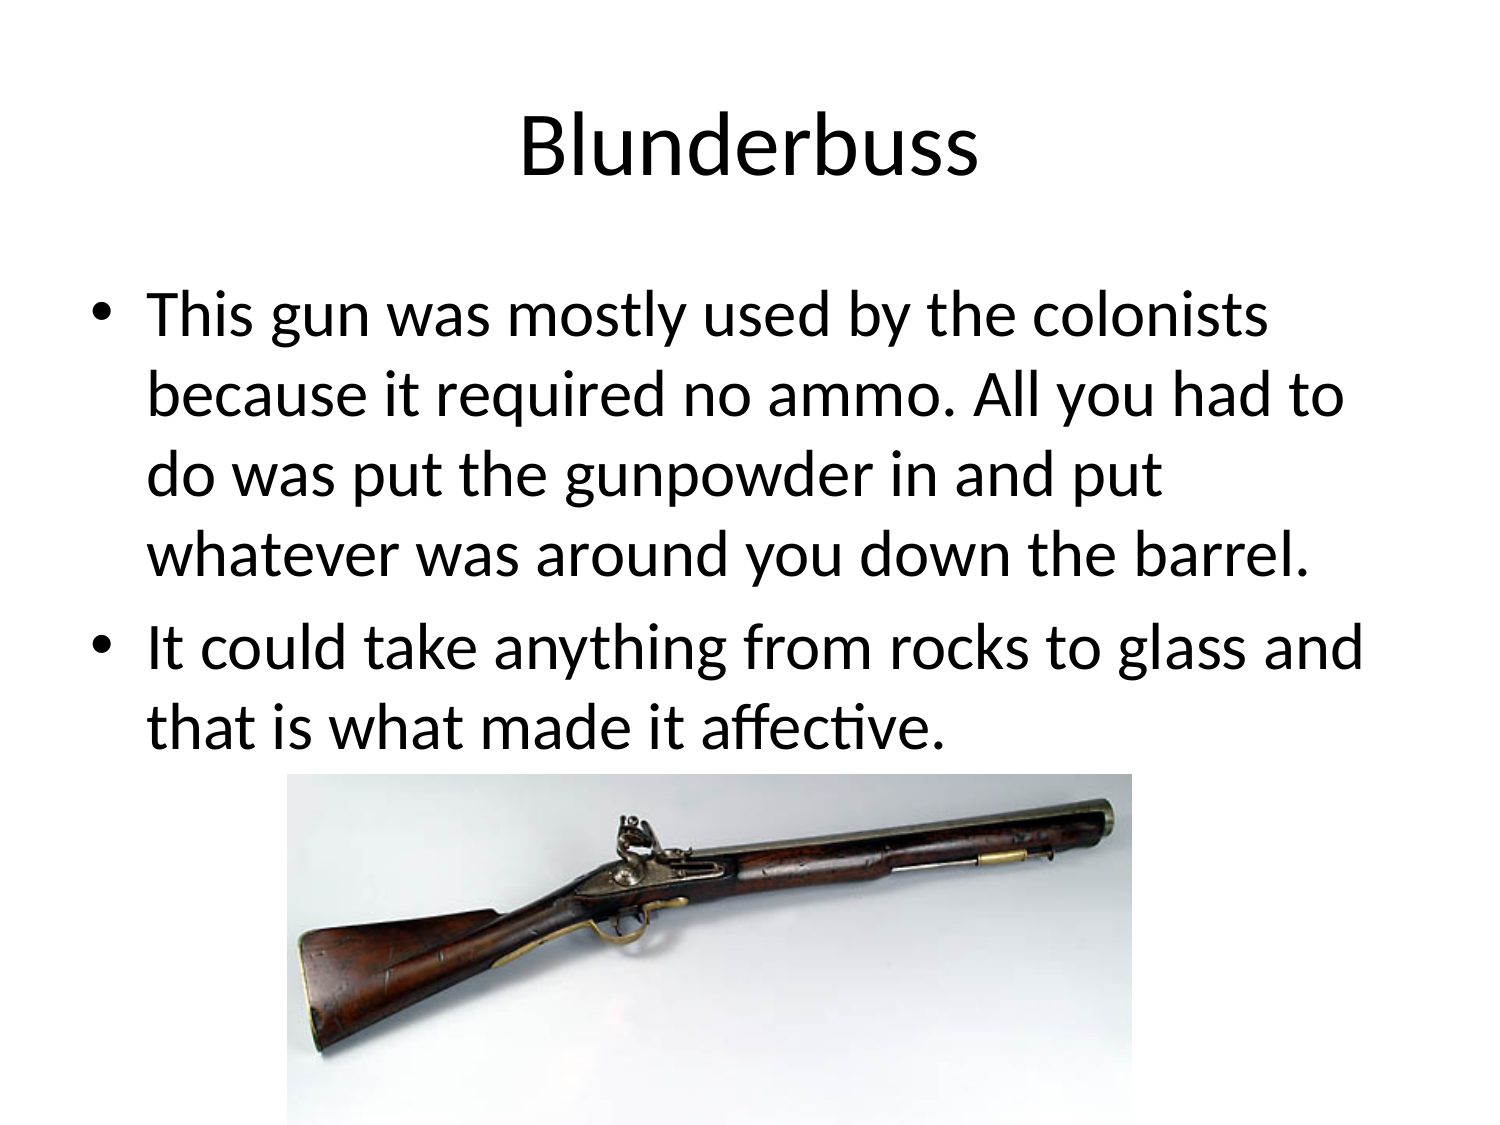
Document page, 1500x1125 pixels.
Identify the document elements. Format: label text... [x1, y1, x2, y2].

picture [287, 774, 1132, 1125]
title Blunderbuss [75, 45, 1425, 233]
list This gun was mostly used by the colonists because it required no ammo. All you had to do was put the gunpowder in and put whatever was around you down the barrel. It could take anything from rocks to glass and that is what made it affective. [75, 262, 1425, 1005]
